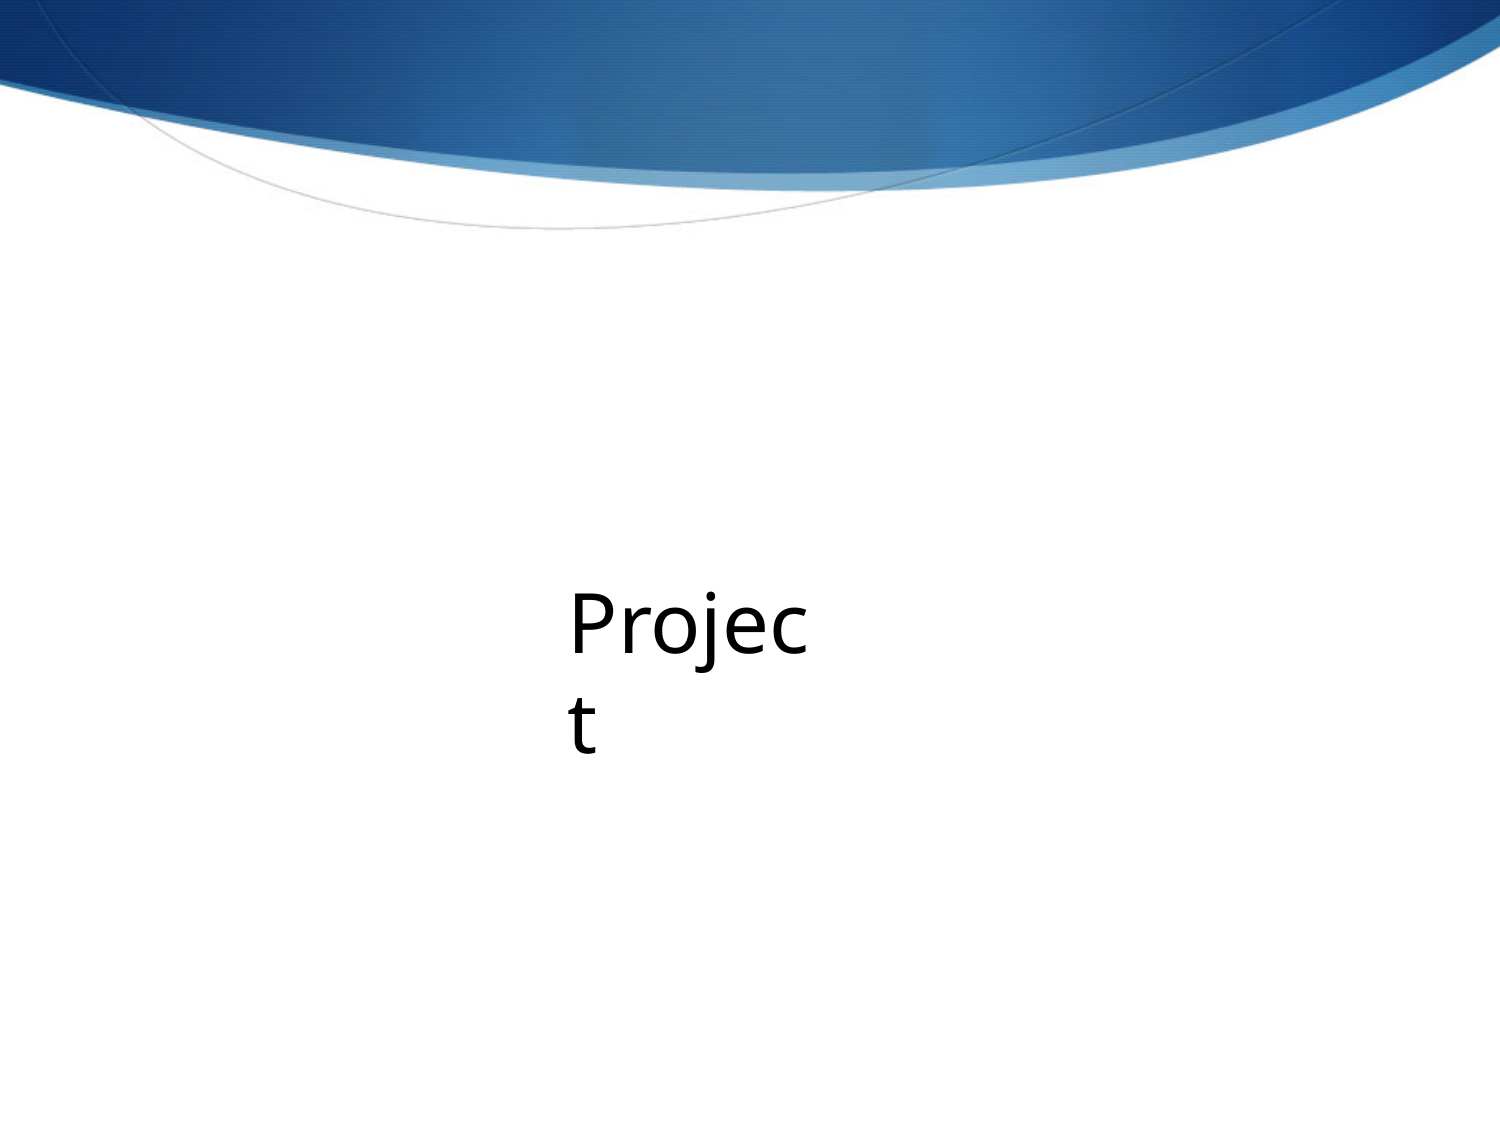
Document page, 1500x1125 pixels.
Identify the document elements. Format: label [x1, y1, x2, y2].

picture [0, 0, 1500, 1125]
text_box [274, 186, 1133, 1026]
